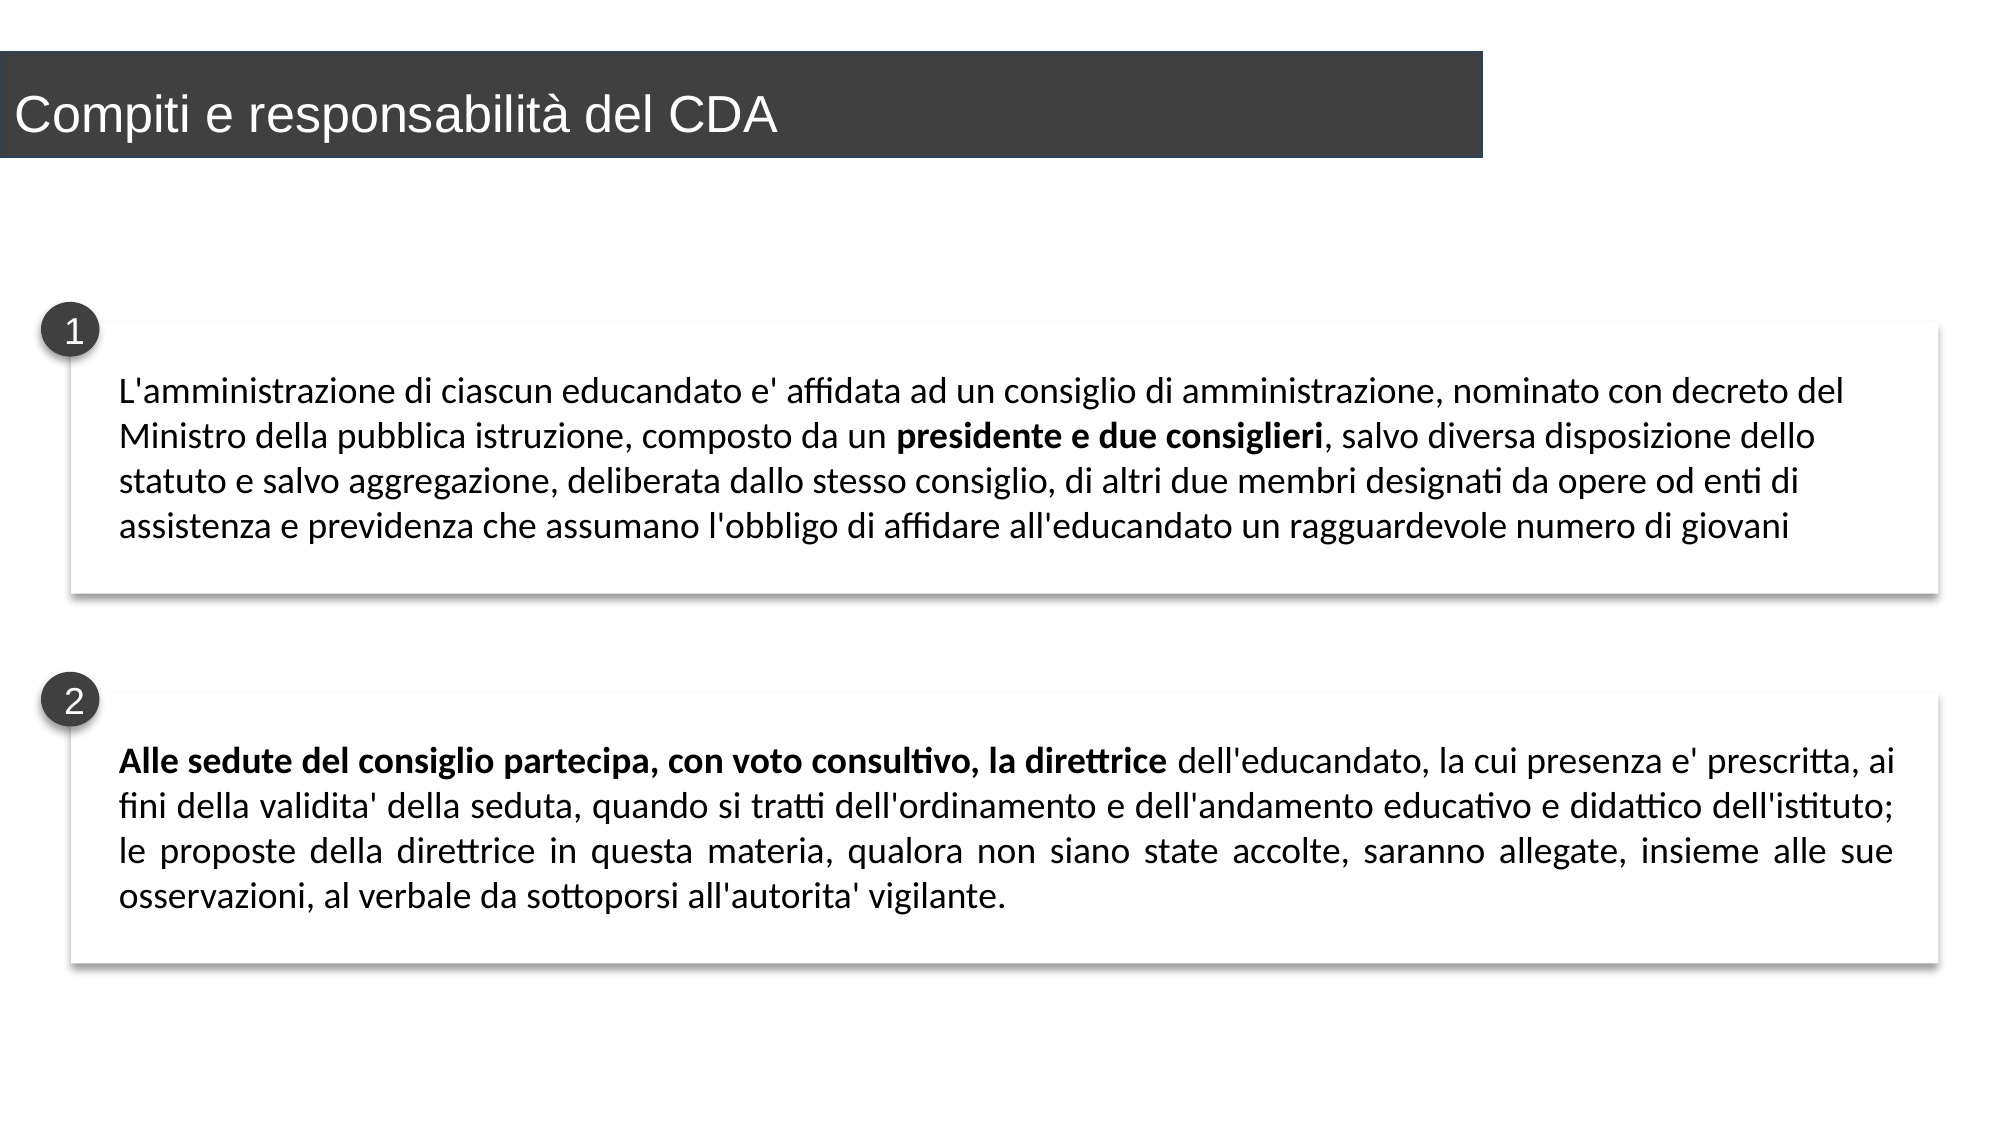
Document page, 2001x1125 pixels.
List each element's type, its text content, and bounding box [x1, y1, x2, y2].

text_box L'amministrazione di ciascun educandato e' affidata ad un consiglio di amministrazione, nominato con decreto del Ministro della pubblica istruzione, composto da un presidente e due consiglieri, salvo diversa disposizione dello statuto e salvo aggregazione, deliberata dallo stesso consiglio, di altri due membri designati da opere od enti di assistenza e previdenza che assumano l'obbligo di affidare all'educandato un ragguardevole numero di giovani [104, 359, 1911, 554]
text_box Compiti e responsabilità del CDA [0, 79, 1483, 130]
text_box [0, 130, 1483, 158]
text_box Alle sedute del consiglio partecipa, con voto consultivo, la direttrice dell'educandato, la cui presenza e' prescritta, ai fini della validita' della seduta, quando si tratti dell'ordinamento e dell'andamento educativo e didattico dell'istituto; le proposte della direttrice in questa materia, qualora non siano state accolte, saranno allegate, insieme alle sue osservazioni, al verbale da sottoporsi all'autorita' vigilante. [104, 729, 1911, 924]
text_box [70, 690, 1940, 964]
text_box [70, 321, 1940, 595]
text_box [0, 51, 1483, 79]
text_box 1 [39, 300, 101, 358]
text_box 2 [39, 670, 101, 728]
